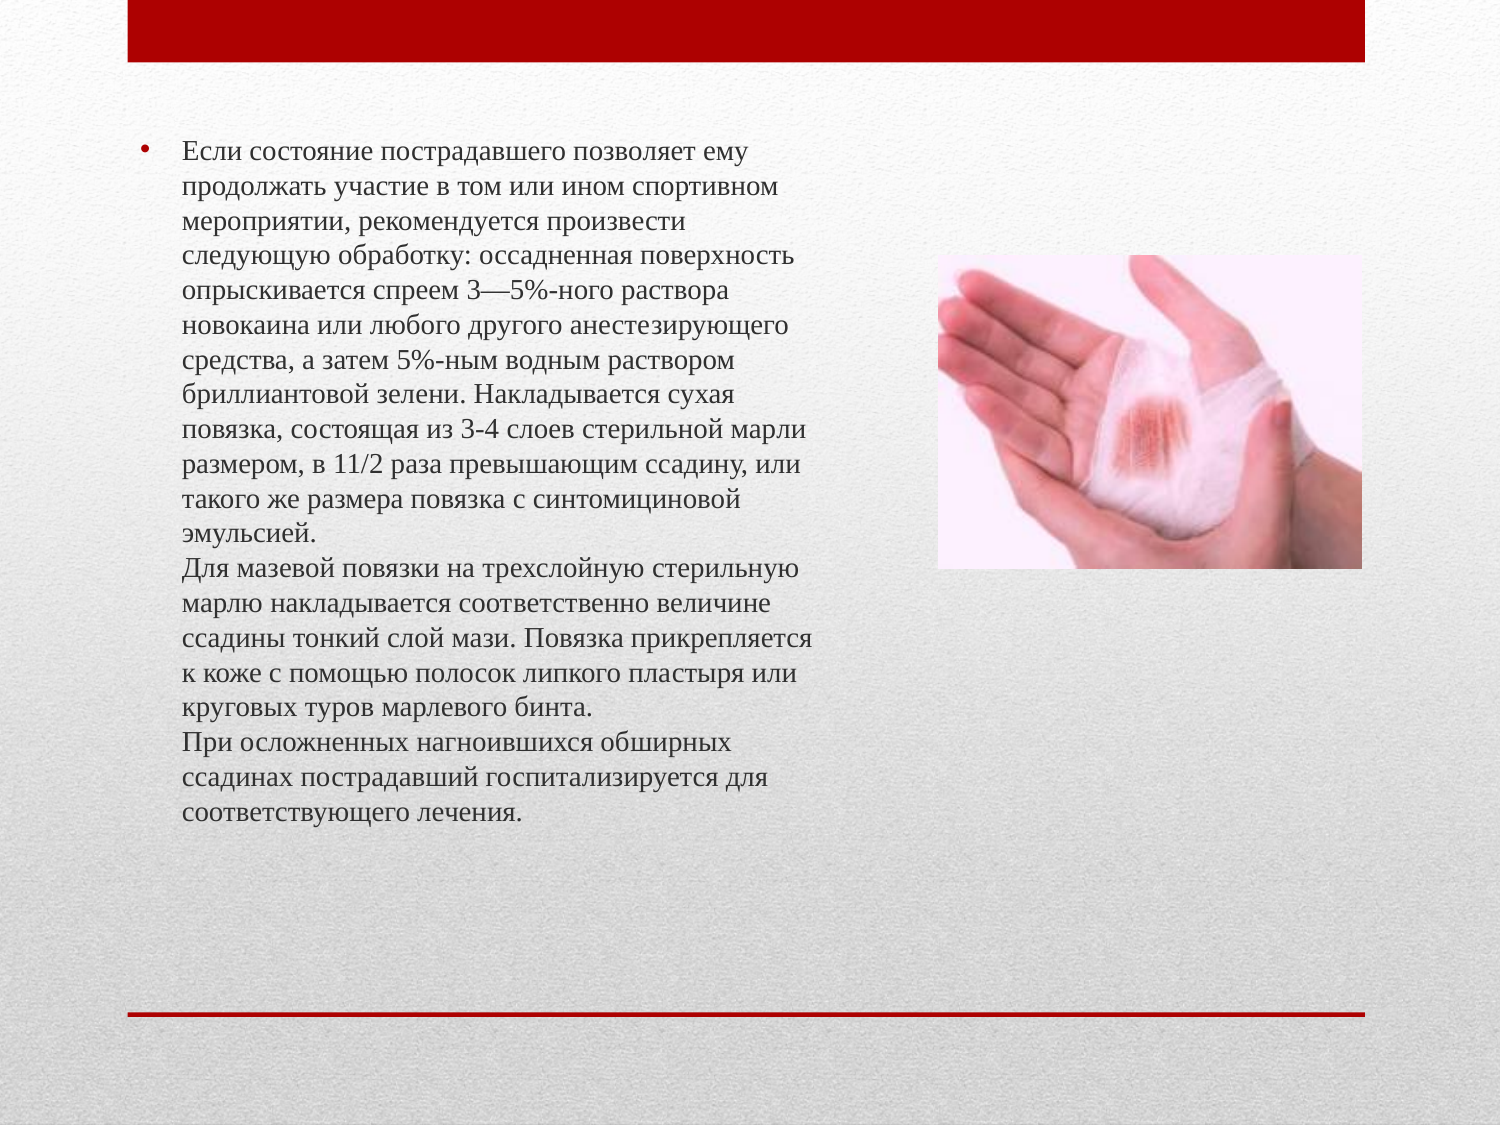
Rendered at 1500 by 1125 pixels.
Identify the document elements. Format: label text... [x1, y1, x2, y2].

list Если состояние пострадавшего позво­ляет ему продолжать участие в том или ином спортивном мероприятии, реко­мендуется произвести следующую обра­ботку: оссадненная поверхность опрыс­кивается спреем 3—5%-ного раствора новокаина или любого другого анесте­зирующего средства, а затем 5%-ным водным раствором бриллиантовой зеле­ни. Накладывается сухая повязка, со­стоящая из 3-4 слоев стерильной мар­ли размером, в 11/2 раза превышающим ссадину, или такого же размера повяз­ка с синтомициновой эмульсией. Для мазевой повязки на трехслойную стерильную марлю накладывается соот­ветственно величине ссадины тонкий слой мази. Повязка прикрепляется к коже с помощью полосок липкого пла­стыря или круговых туров марлевого бинта. При осложненных нагноившихся об­ширных ссадинах пострадавший госпитализируется для соответствующего ле­чения. [125, 112, 833, 846]
picture [938, 254, 1363, 570]
